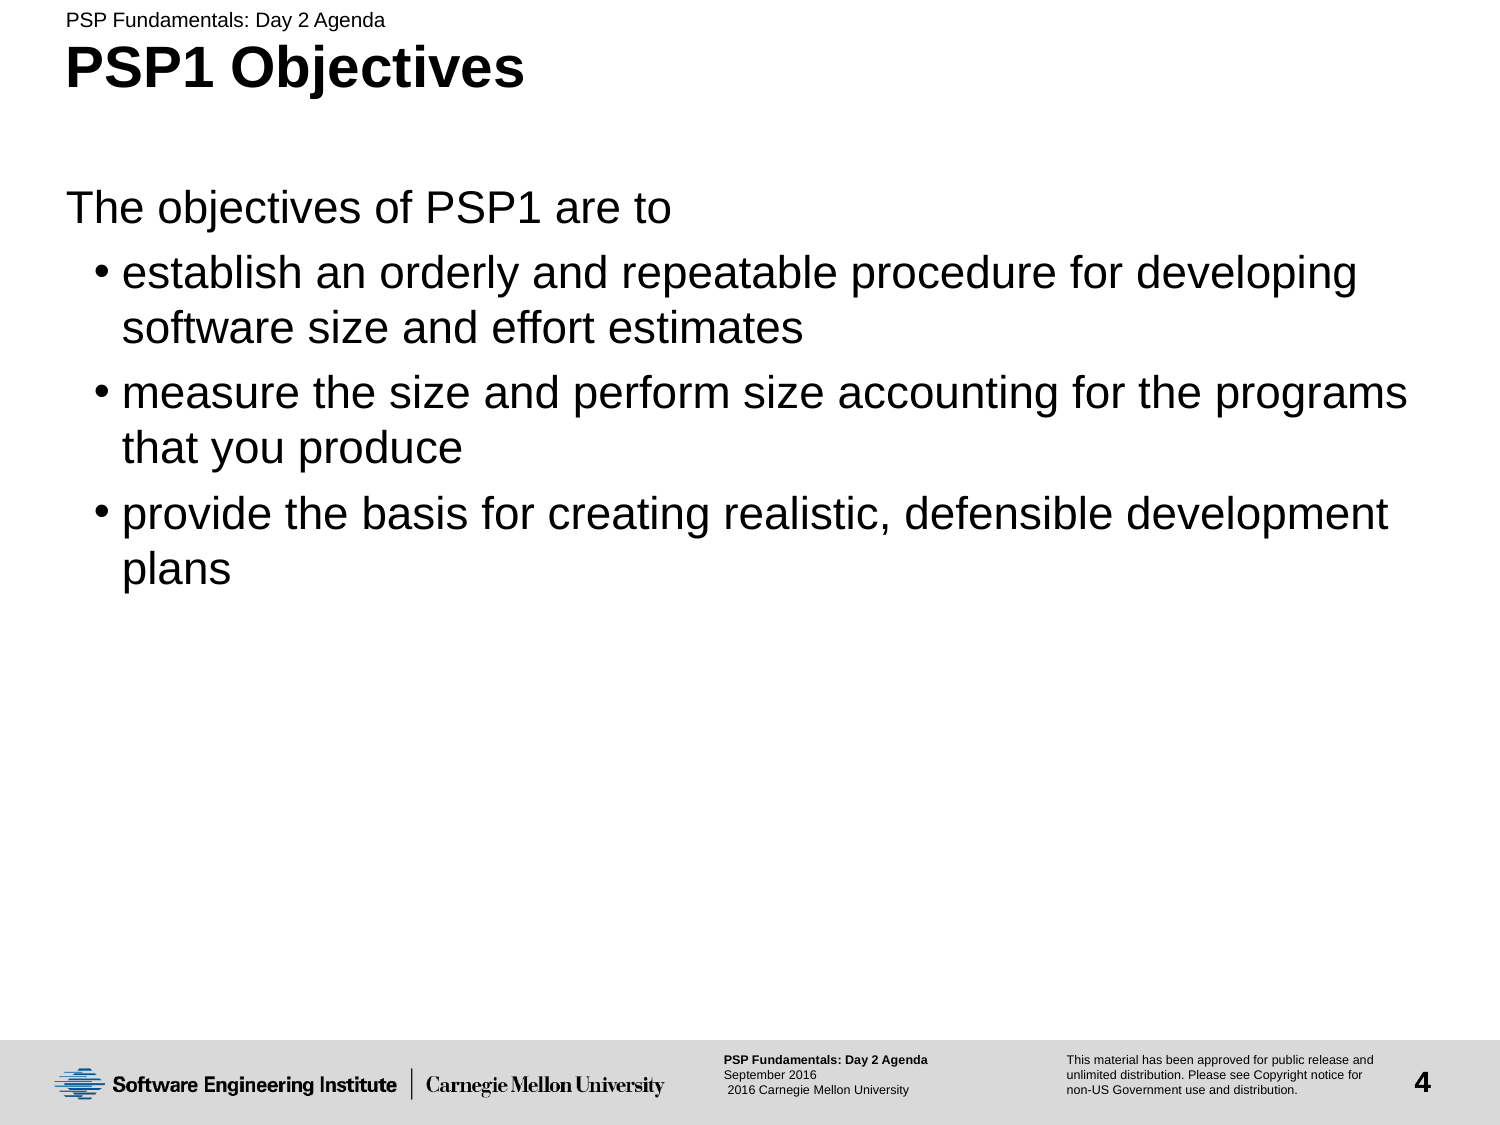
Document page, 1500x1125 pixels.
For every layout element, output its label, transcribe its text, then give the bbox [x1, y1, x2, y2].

title PSP1 Objectives [65, 37, 1430, 148]
list The objectives of PSP1 are to establish an orderly and repeatable procedure for developing software size and effort estimates measure the size and perform size accounting for the programs that you produce provide the basis for creating realistic, defensible development plans [65, 177, 1431, 1000]
picture [46, 1061, 673, 1104]
